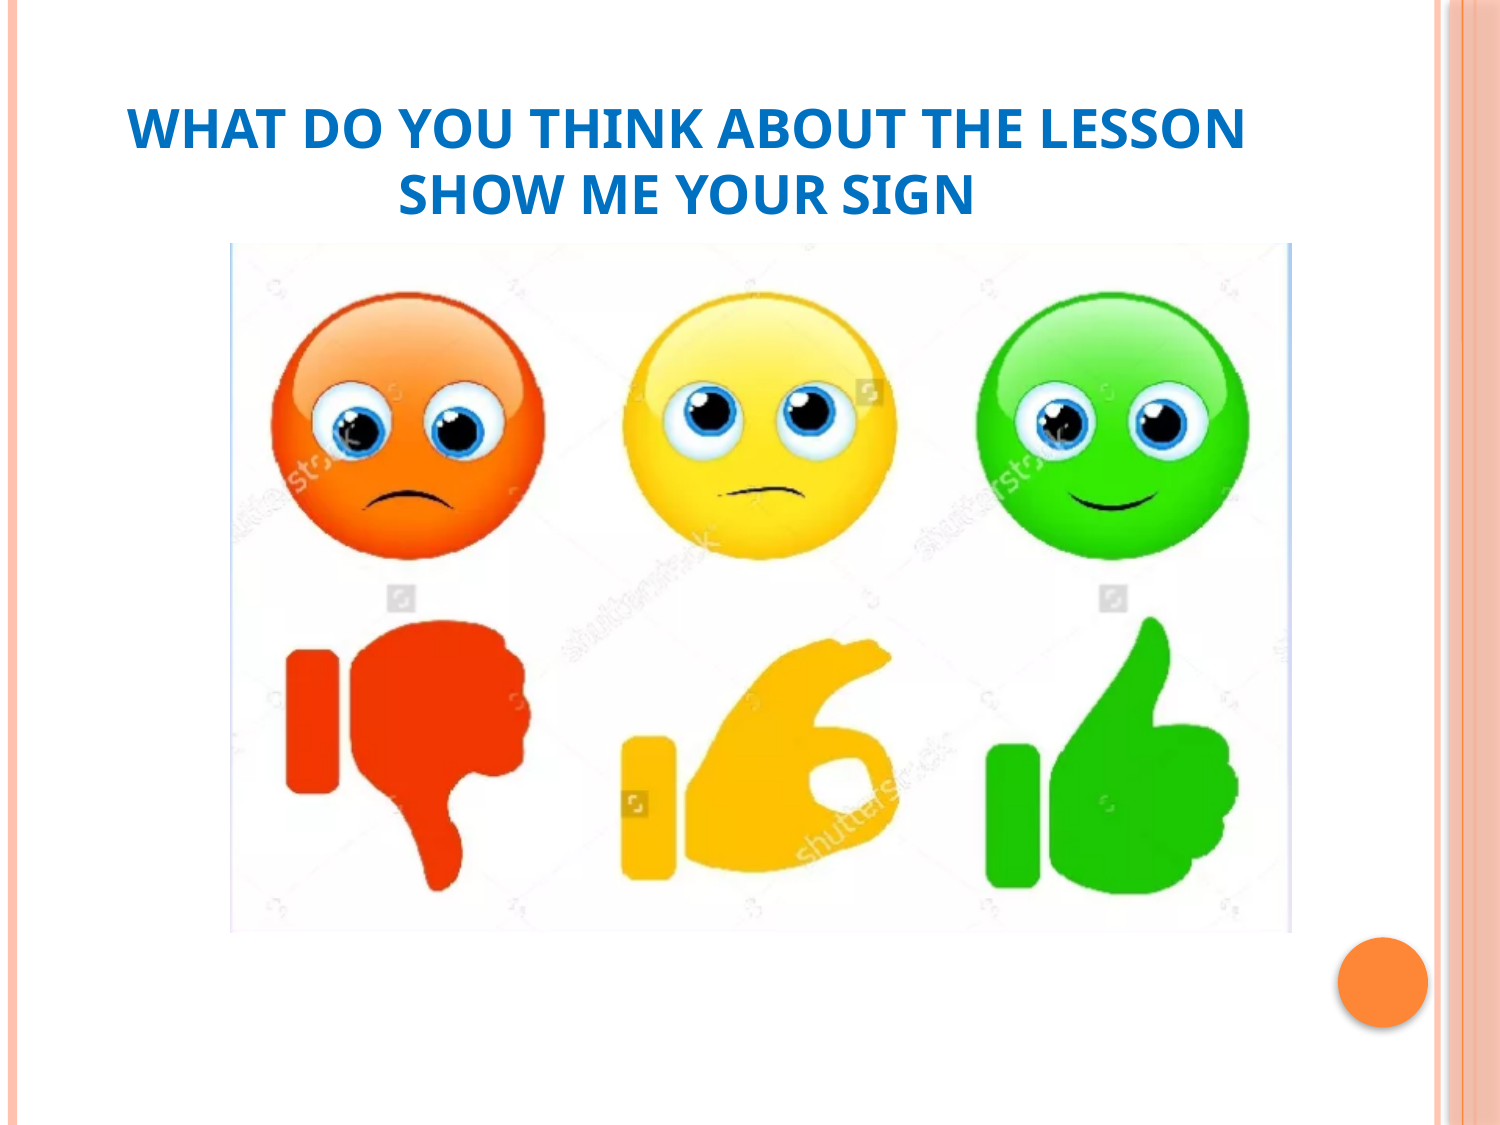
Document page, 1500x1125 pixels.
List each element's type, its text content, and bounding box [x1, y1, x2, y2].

picture [229, 242, 1292, 934]
title What do you think about the lesson Show me your sign [75, 45, 1300, 233]
